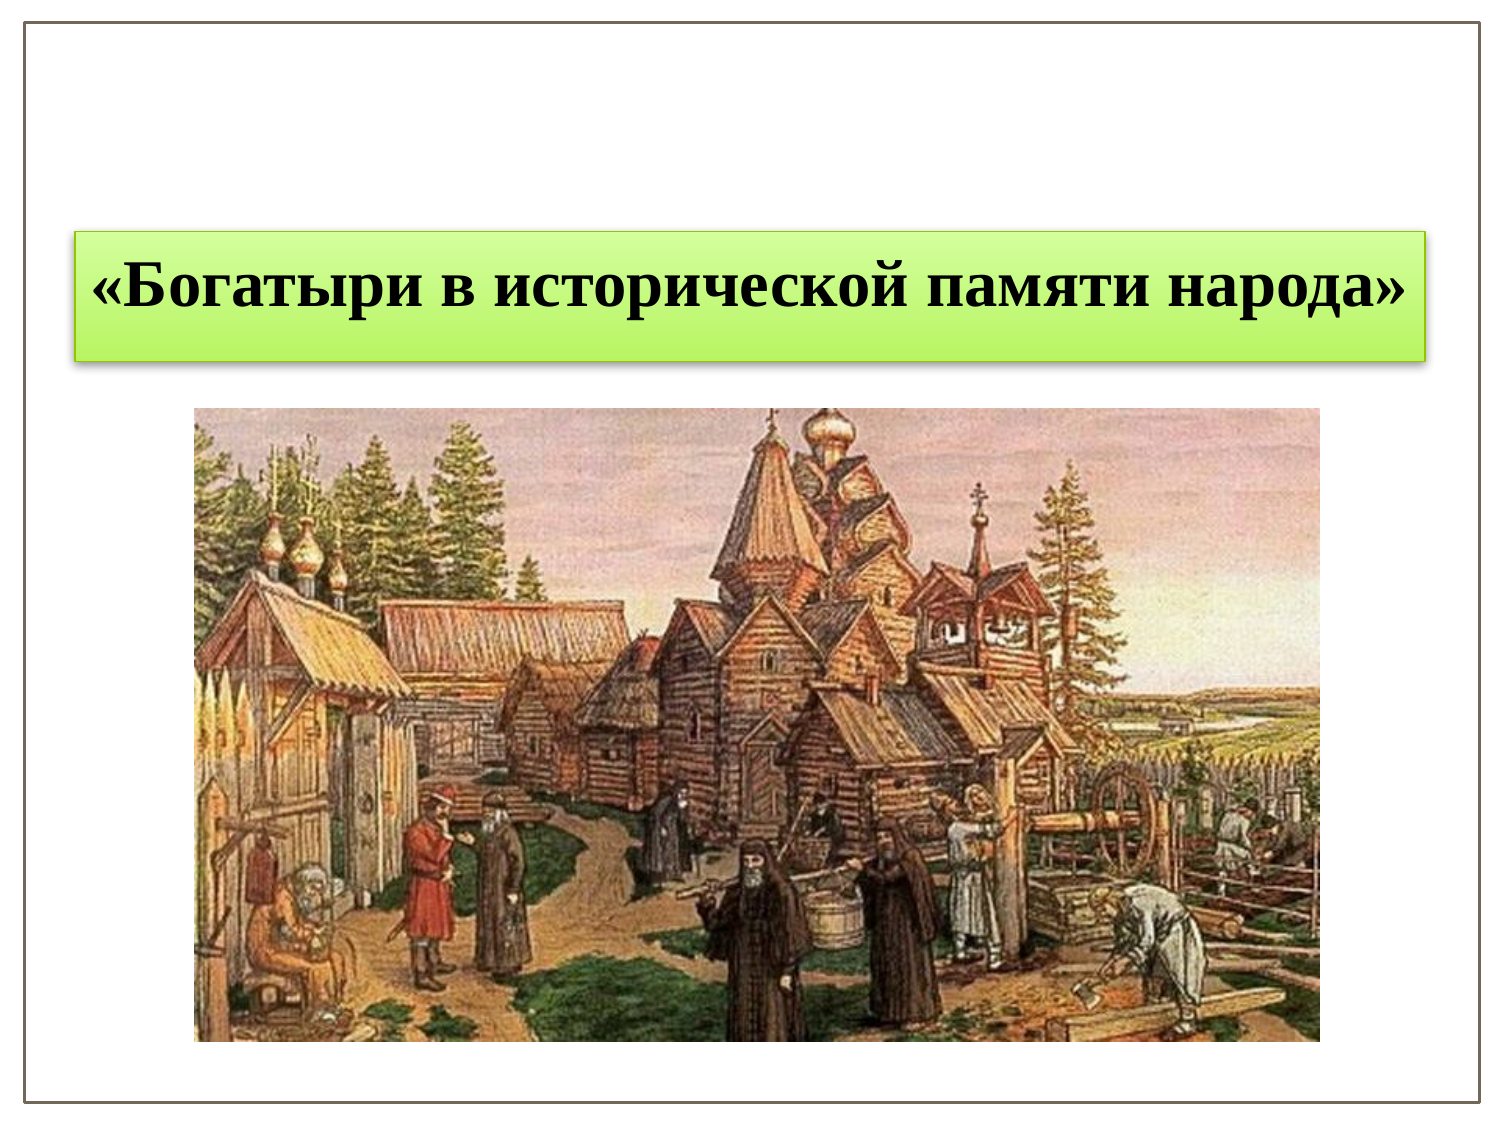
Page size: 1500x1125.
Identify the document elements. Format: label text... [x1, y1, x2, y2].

picture [194, 408, 1320, 1042]
list «Богатыри в исторической памяти народа» [74, 231, 1426, 362]
